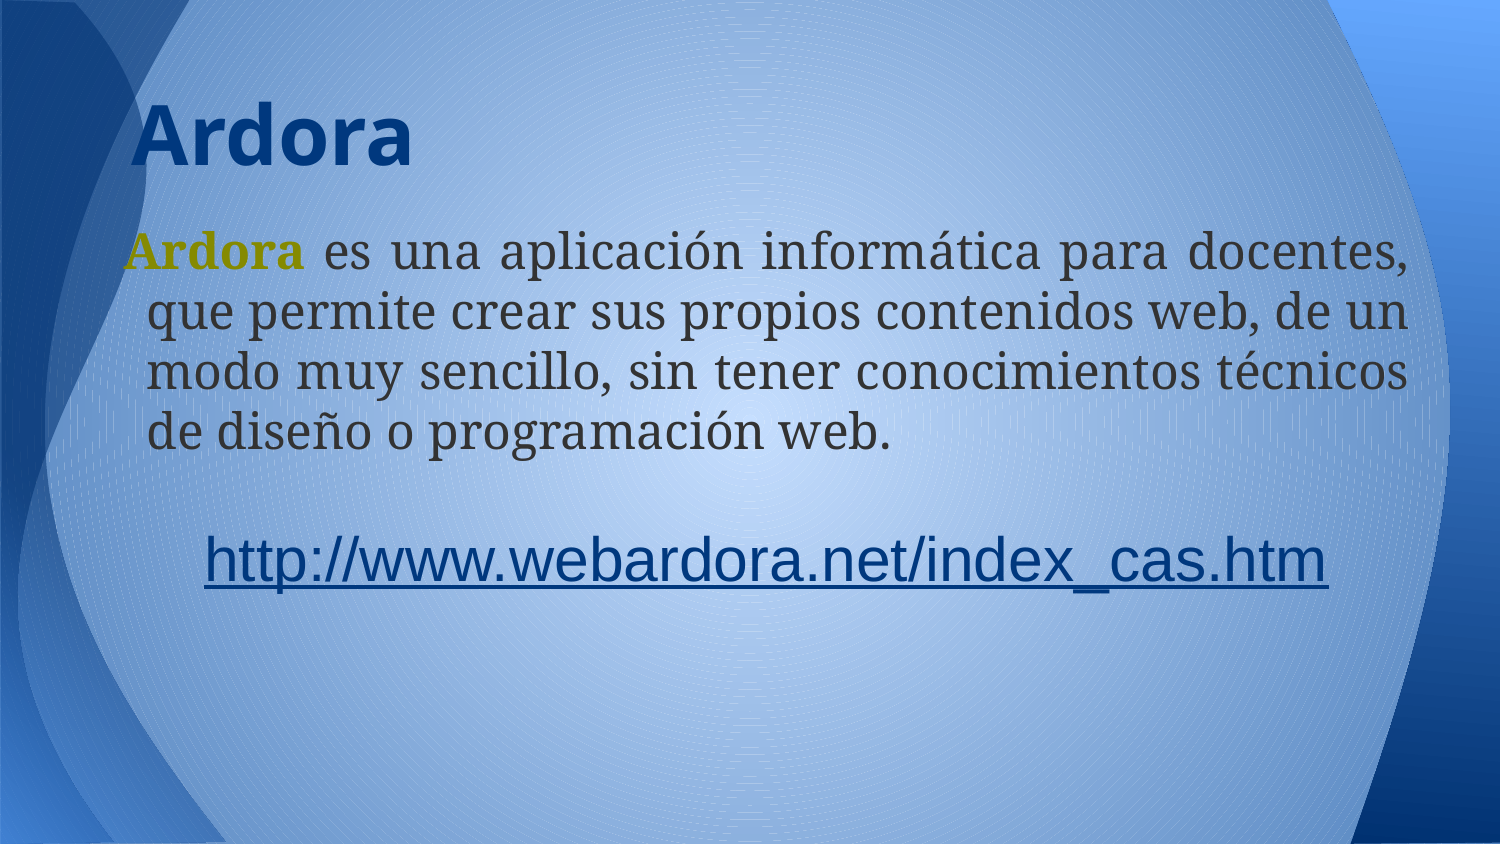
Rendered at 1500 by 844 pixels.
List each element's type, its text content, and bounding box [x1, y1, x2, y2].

title Ardora [75, 33, 1425, 197]
list Ardora es una aplicación informática para docentes, que permite crear sus propios contenidos web, de un modo muy sencillo, sin tener conocimientos técnicos de diseño o programación web. http://www.webardora.net/index_cas.htm [75, 204, 1425, 800]
